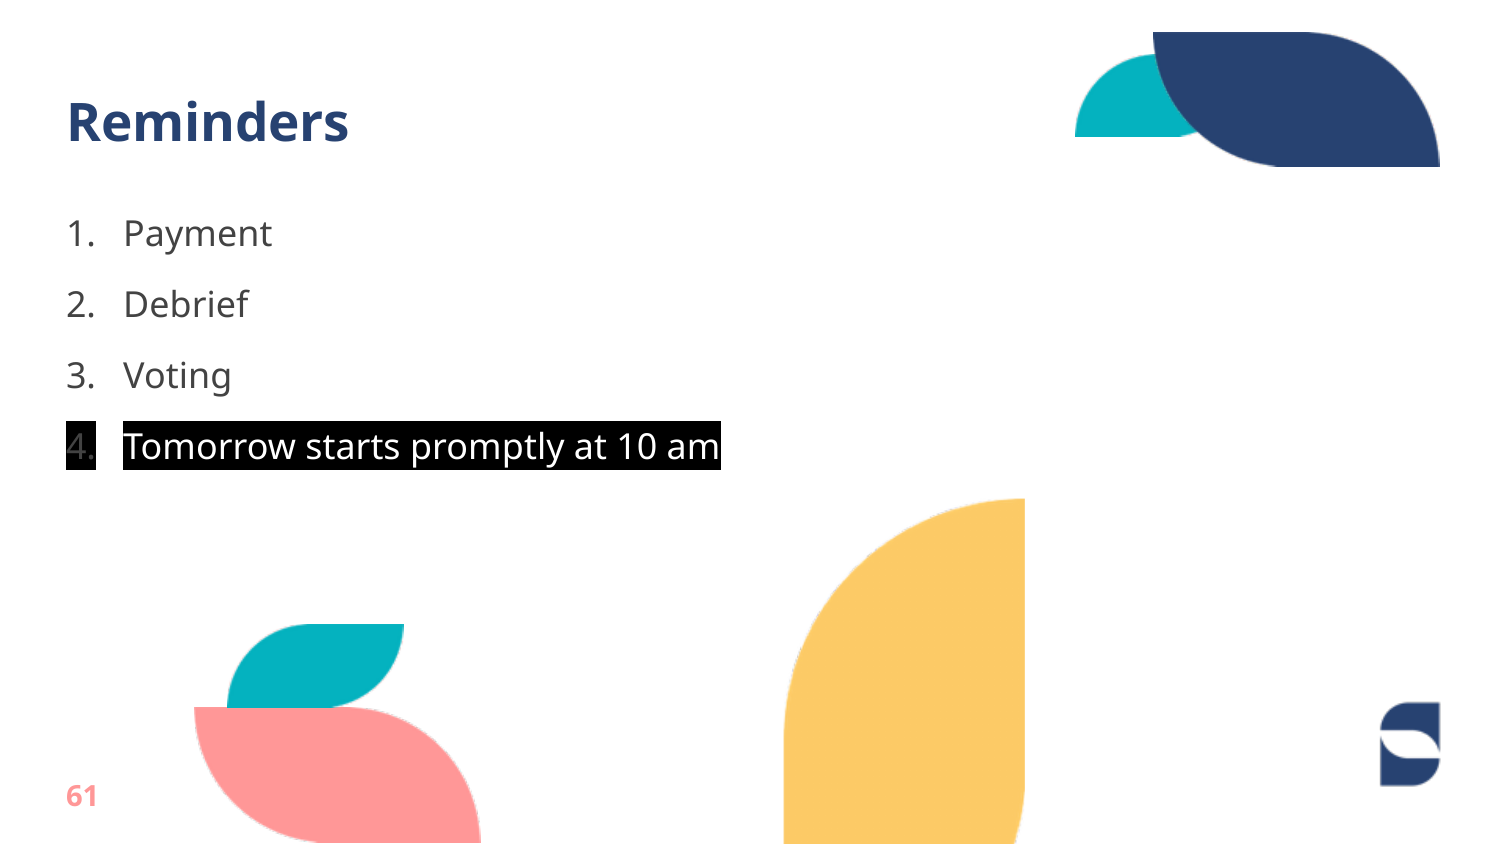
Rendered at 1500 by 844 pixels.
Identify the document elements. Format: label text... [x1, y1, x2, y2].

list Payment Debrief Voting Tomorrow starts promptly at 10 am [51, 189, 1449, 485]
title Reminders [51, 72, 1147, 167]
slide_number 61 [51, 764, 142, 830]
title Reminders [1443, 72, 1449, 167]
picture [193, 624, 481, 843]
picture [1363, 685, 1458, 804]
picture [1074, 31, 1440, 168]
picture [647, 499, 1160, 844]
